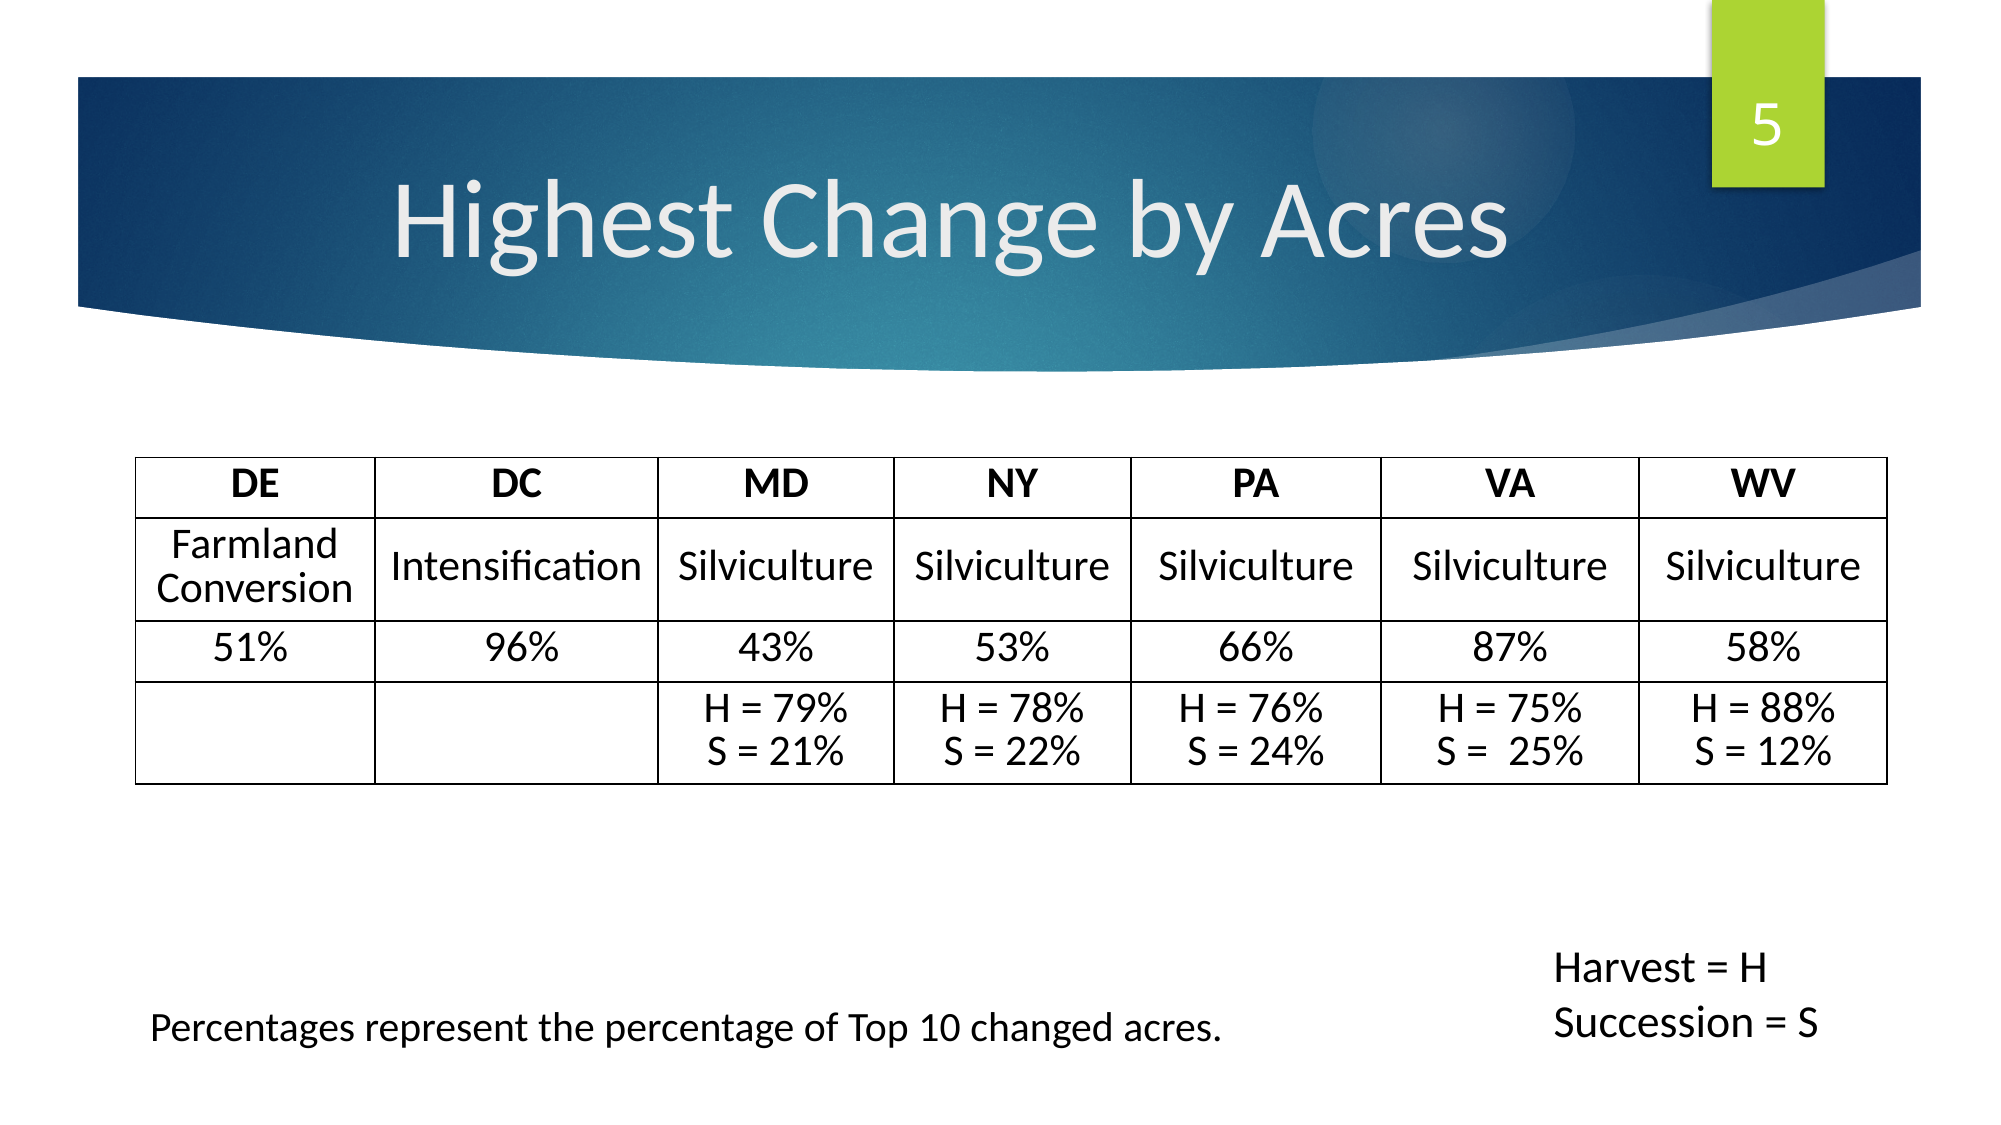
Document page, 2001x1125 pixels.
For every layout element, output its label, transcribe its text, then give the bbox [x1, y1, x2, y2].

table_header MD [659, 458, 893, 517]
table_cell Silviculture [1640, 519, 1886, 620]
table_header WV [1640, 458, 1886, 517]
table_cell Intensification [376, 519, 657, 620]
table_header NY [895, 458, 1130, 517]
table_header DE [136, 458, 374, 517]
table_header VA [1382, 458, 1638, 517]
table_cell 51% [136, 622, 374, 681]
table_cell Silviculture [1382, 519, 1638, 620]
table_cell 96% [376, 622, 657, 681]
table_cell Silviculture [895, 519, 1130, 620]
title Highest Change by Acres [233, 155, 1671, 271]
table_cell 53% [895, 622, 1130, 681]
table_cell H = 79% S = 21% [659, 683, 893, 783]
table_cell H = 78% S = 22% [895, 683, 1130, 783]
table_cell Farmland Conversion [136, 519, 374, 620]
text_box Percentages represent the percentage of Top 10 changed acres. [135, 992, 1238, 1058]
slide_number 5 [1698, 48, 1836, 175]
table_cell [136, 683, 374, 783]
table_cell [376, 683, 657, 783]
table_cell H = 88% S = 12% [1640, 683, 1886, 783]
table_cell H = 75% S = 25% [1382, 683, 1638, 783]
table_cell 66% [1132, 622, 1380, 681]
table_header PA [1132, 458, 1380, 517]
table_cell 43% [659, 622, 893, 681]
table_cell 58% [1640, 622, 1886, 681]
table_header DC [376, 458, 657, 517]
text_box Harvest = H Succession = S [1538, 929, 1834, 1054]
table_cell Silviculture [659, 519, 893, 620]
table_cell H = 76% S = 24% [1132, 683, 1380, 783]
table_cell 87% [1382, 622, 1638, 681]
table_cell Silviculture [1132, 519, 1380, 620]
